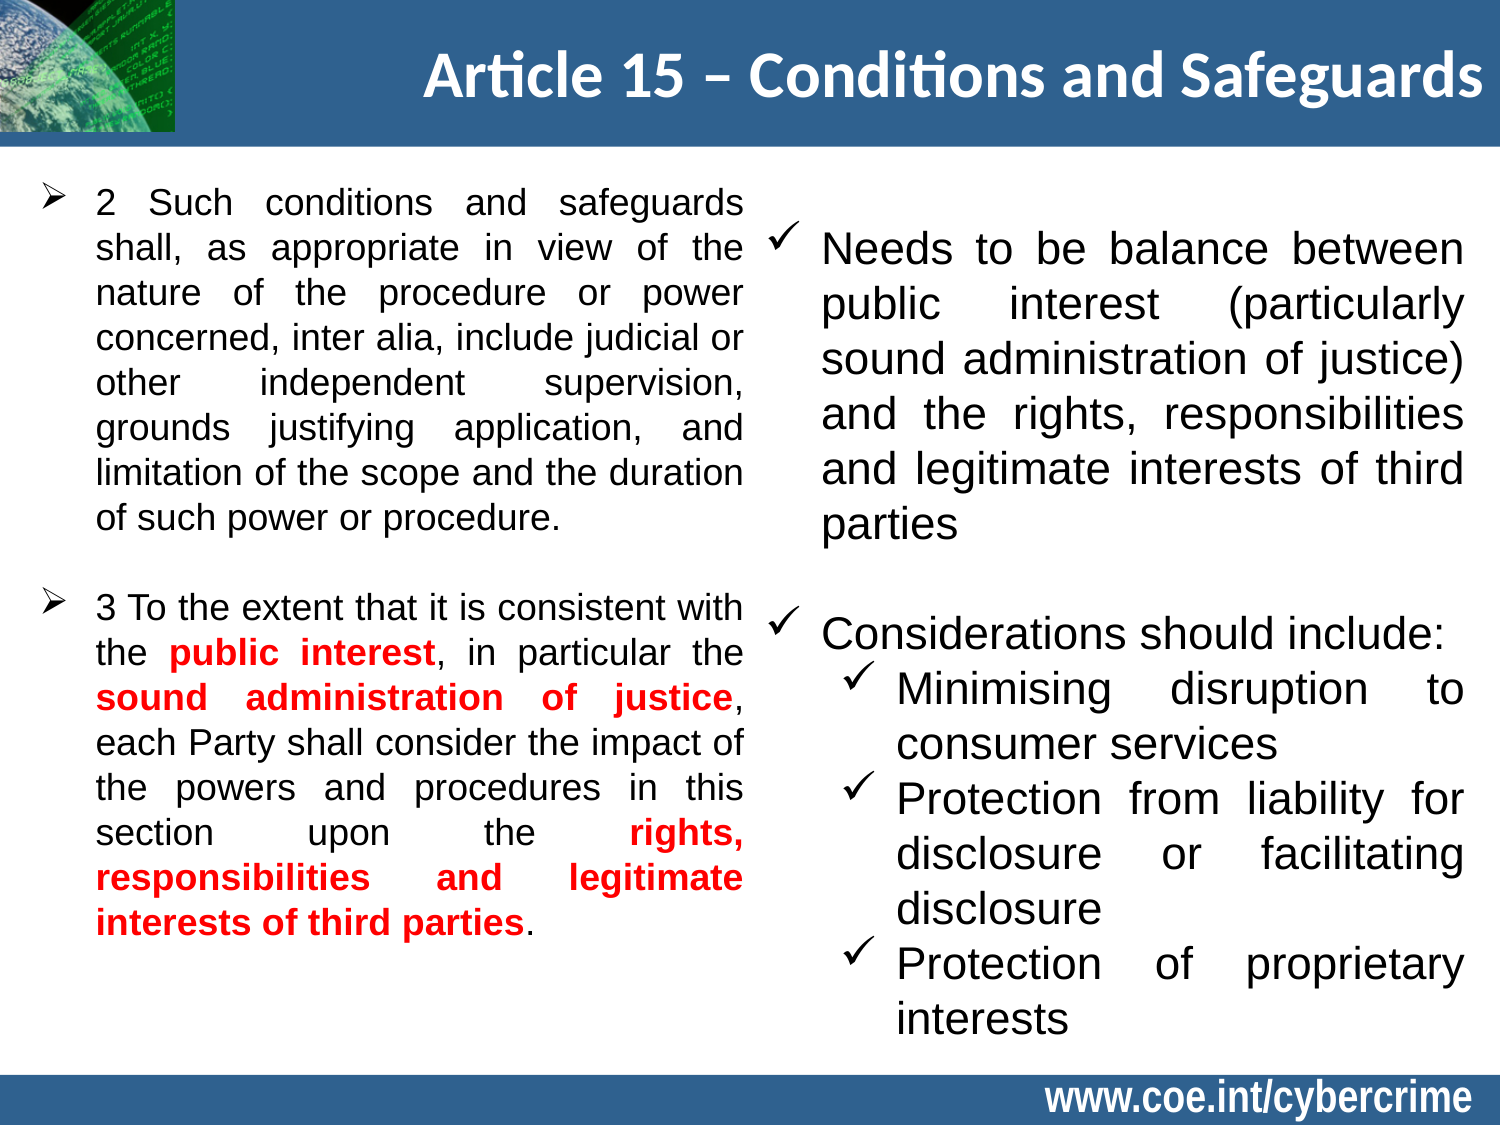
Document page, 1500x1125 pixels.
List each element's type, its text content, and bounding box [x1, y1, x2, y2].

picture [0, 0, 175, 132]
text_box www.coe.int/cybercrime [1030, 1059, 1500, 1125]
text_box 2 Such conditions and safeguards shall, as appropriate in view of the nature of the procedure or power concerned, inter alia, include judicial or other independent supervision, grounds justifying application, and limitation of the scope and the duration of such power or procedure. 3 To the extent that it is consistent with the public interest, in particular the sound administration of justice, each Party shall consider the impact of the powers and procedures in this section upon the rights, responsibilities and legitimate interests of third parties. [24, 170, 759, 951]
text_box [0, 1073, 1030, 1125]
text_box Needs to be balance between public interest (particularly sound administration of justice) and the rights, responsibilities and legitimate interests of third parties Considerations should include: Minimising disruption to consumer services Protection from liability for disclosure or facilitating disclosure Protection of proprietary interests [749, 211, 1480, 1051]
text_box Article 15 – Conditions and Safeguards [0, 0, 1500, 149]
